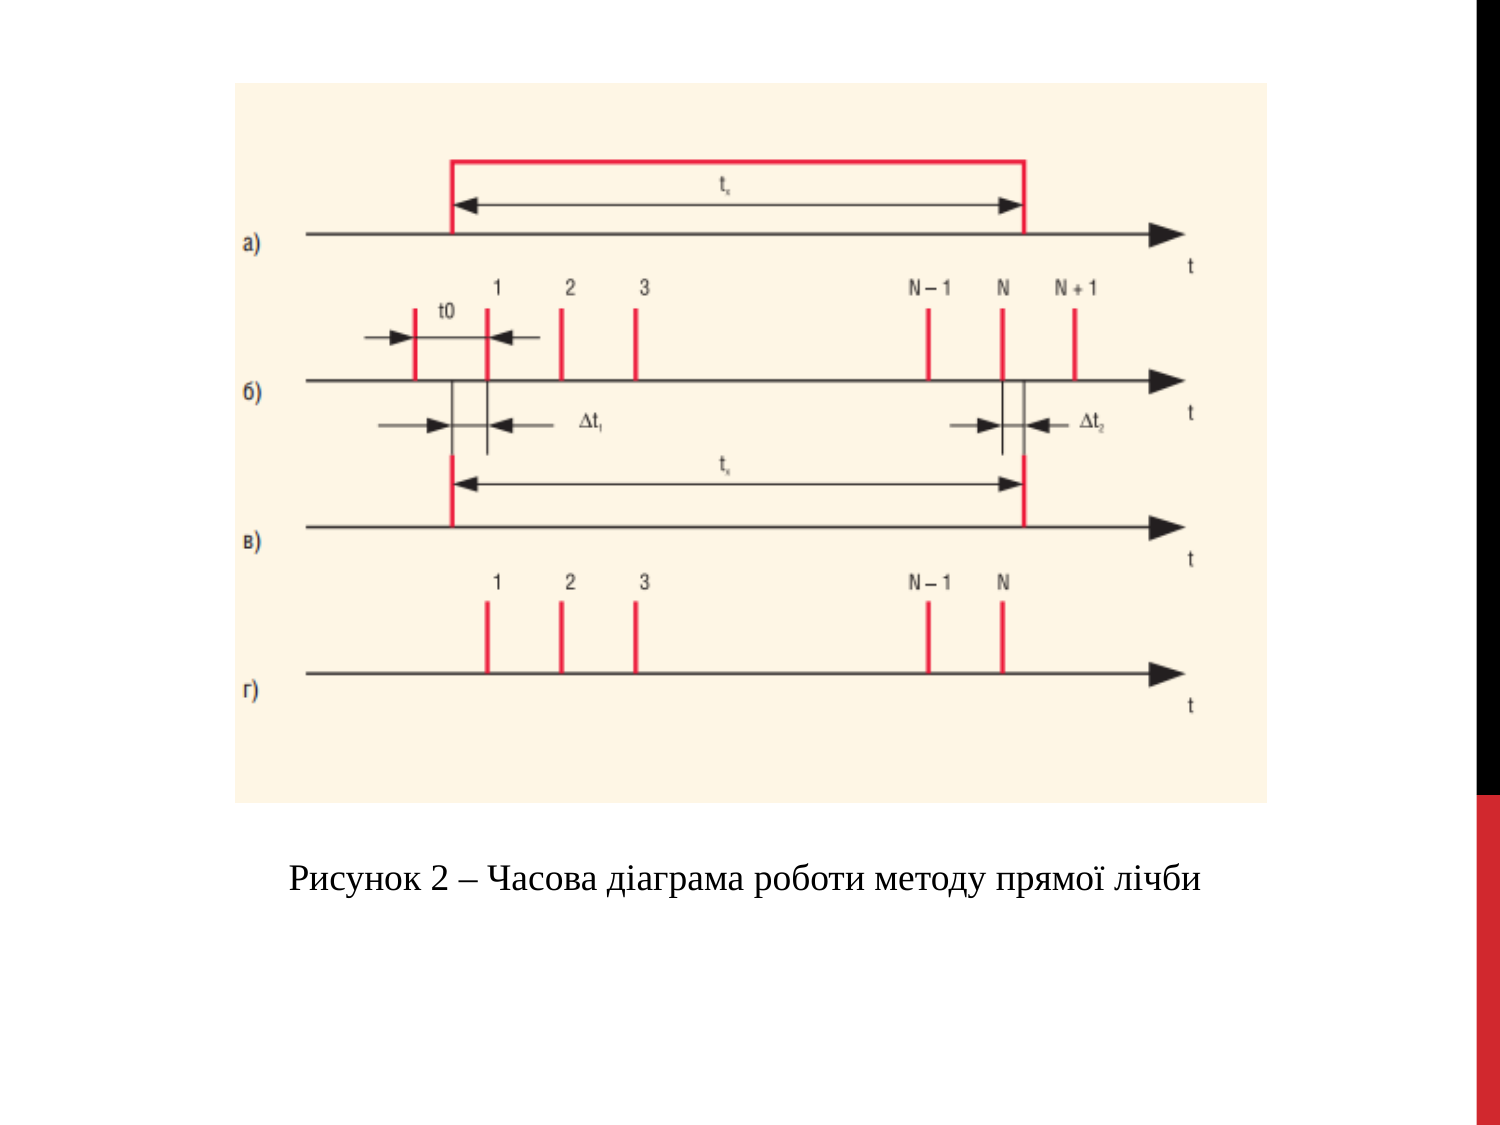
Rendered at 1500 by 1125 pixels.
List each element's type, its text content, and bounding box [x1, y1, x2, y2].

text_box Рисунок 2 – Часова діаграма роботи методу прямої лічби [253, 845, 1247, 906]
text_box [227, 77, 1273, 808]
